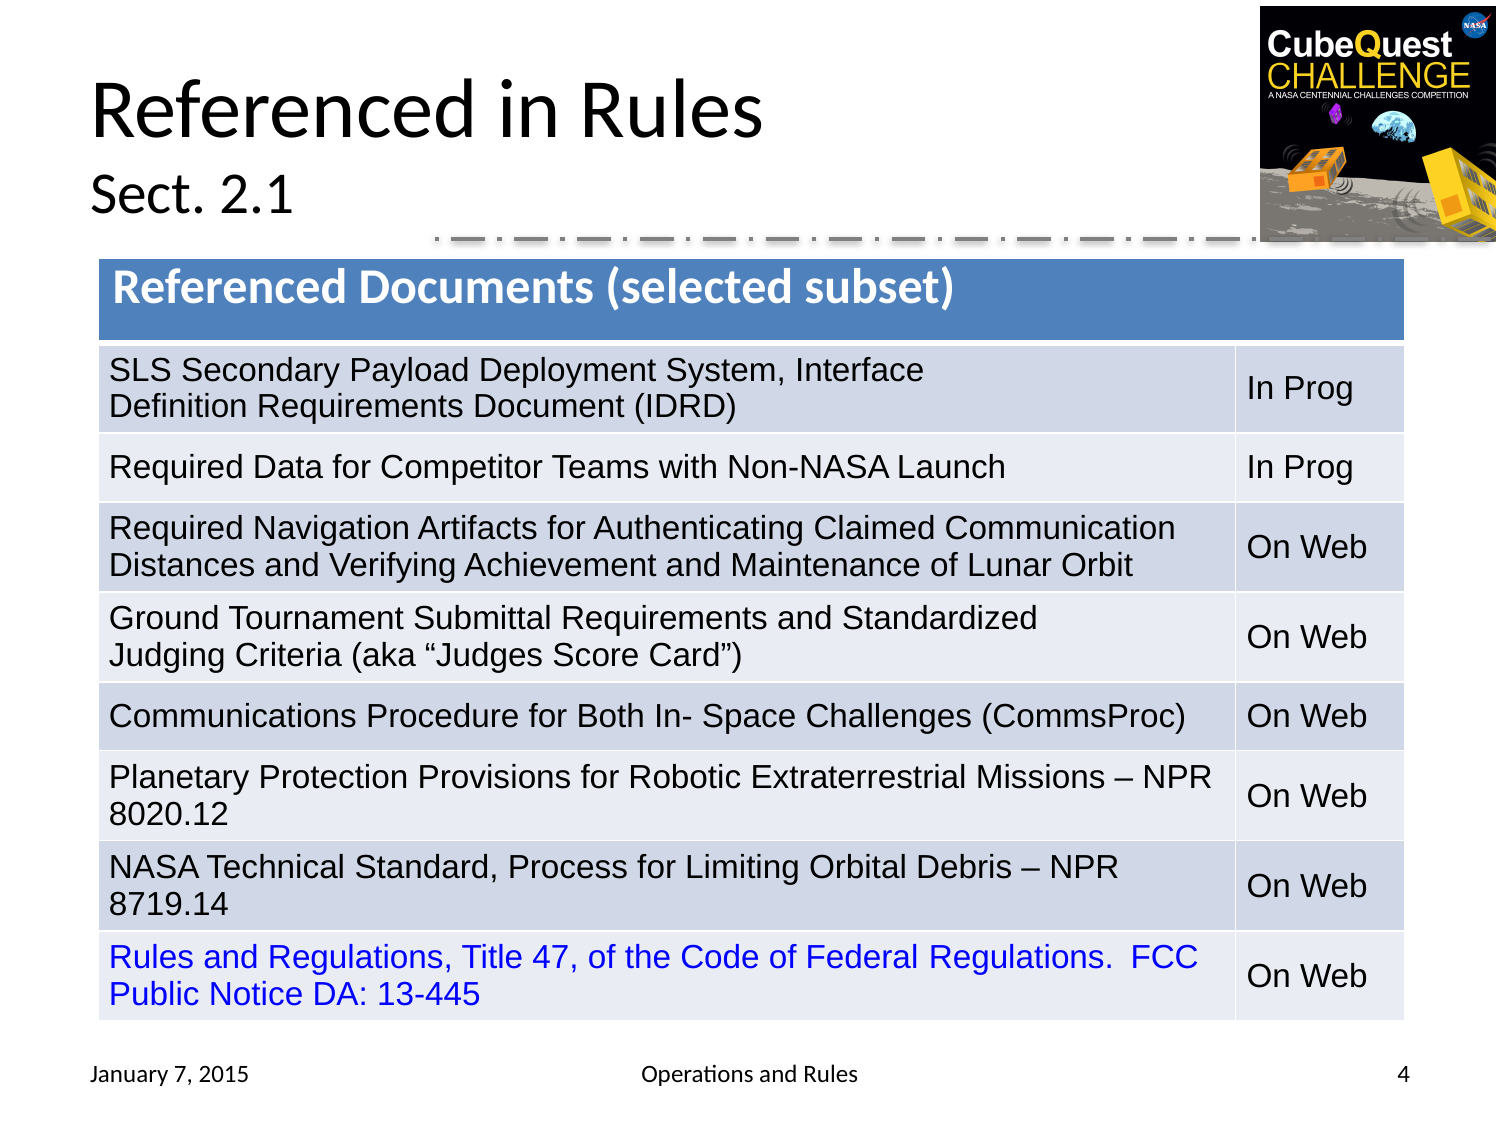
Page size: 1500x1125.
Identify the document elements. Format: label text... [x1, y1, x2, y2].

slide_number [75, 1042, 425, 1103]
picture [1260, 6, 1496, 242]
table_cell Planetary Protection Provisions for Robotic Extraterrestrial Missions – NPR 8020.12 [99, 751, 1235, 840]
table_cell On Web [1236, 751, 1404, 840]
table_cell Communications Procedure for Both In- Space Challenges (CommsProc) [99, 683, 1235, 750]
title Referenced in Rules Sect. 2.1 [75, 45, 1237, 233]
table_cell In Prog [1236, 346, 1404, 432]
table_cell On Web [1236, 593, 1404, 681]
table_cell Rules and Regulations, Title 47, of the Code of Federal Regulations. FCC Public Notice DA: 13-445 [99, 932, 1235, 1020]
table_cell SLS Secondary Payload Deployment System, Interface Definition Requirements Document (IDRD) [99, 346, 1235, 432]
footer Operations and Rules [512, 1042, 988, 1103]
table_cell On Web [1236, 683, 1404, 750]
slide_number 4 [1074, 1042, 1425, 1103]
table_cell NASA Technical Standard, Process for Limiting Orbital Debris – NPR 8719.14 [99, 841, 1235, 930]
table_header Referenced Documents (selected subset) [99, 259, 1404, 340]
table_cell On Web [1236, 932, 1404, 1020]
table_cell On Web [1236, 841, 1404, 930]
table_cell Required Navigation Artifacts for Authenticating Claimed Communication Distances and Verifying Achievement and Maintenance of Lunar Orbit [99, 503, 1235, 591]
table_cell In Prog [1236, 434, 1404, 501]
table_cell On Web [1236, 503, 1404, 591]
table_cell Ground Tournament Submittal Requirements and Standardized Judging Criteria (aka “Judges Score Card”) [99, 593, 1235, 681]
table_cell Required Data for Competitor Teams with Non-NASA Launch [99, 434, 1235, 501]
